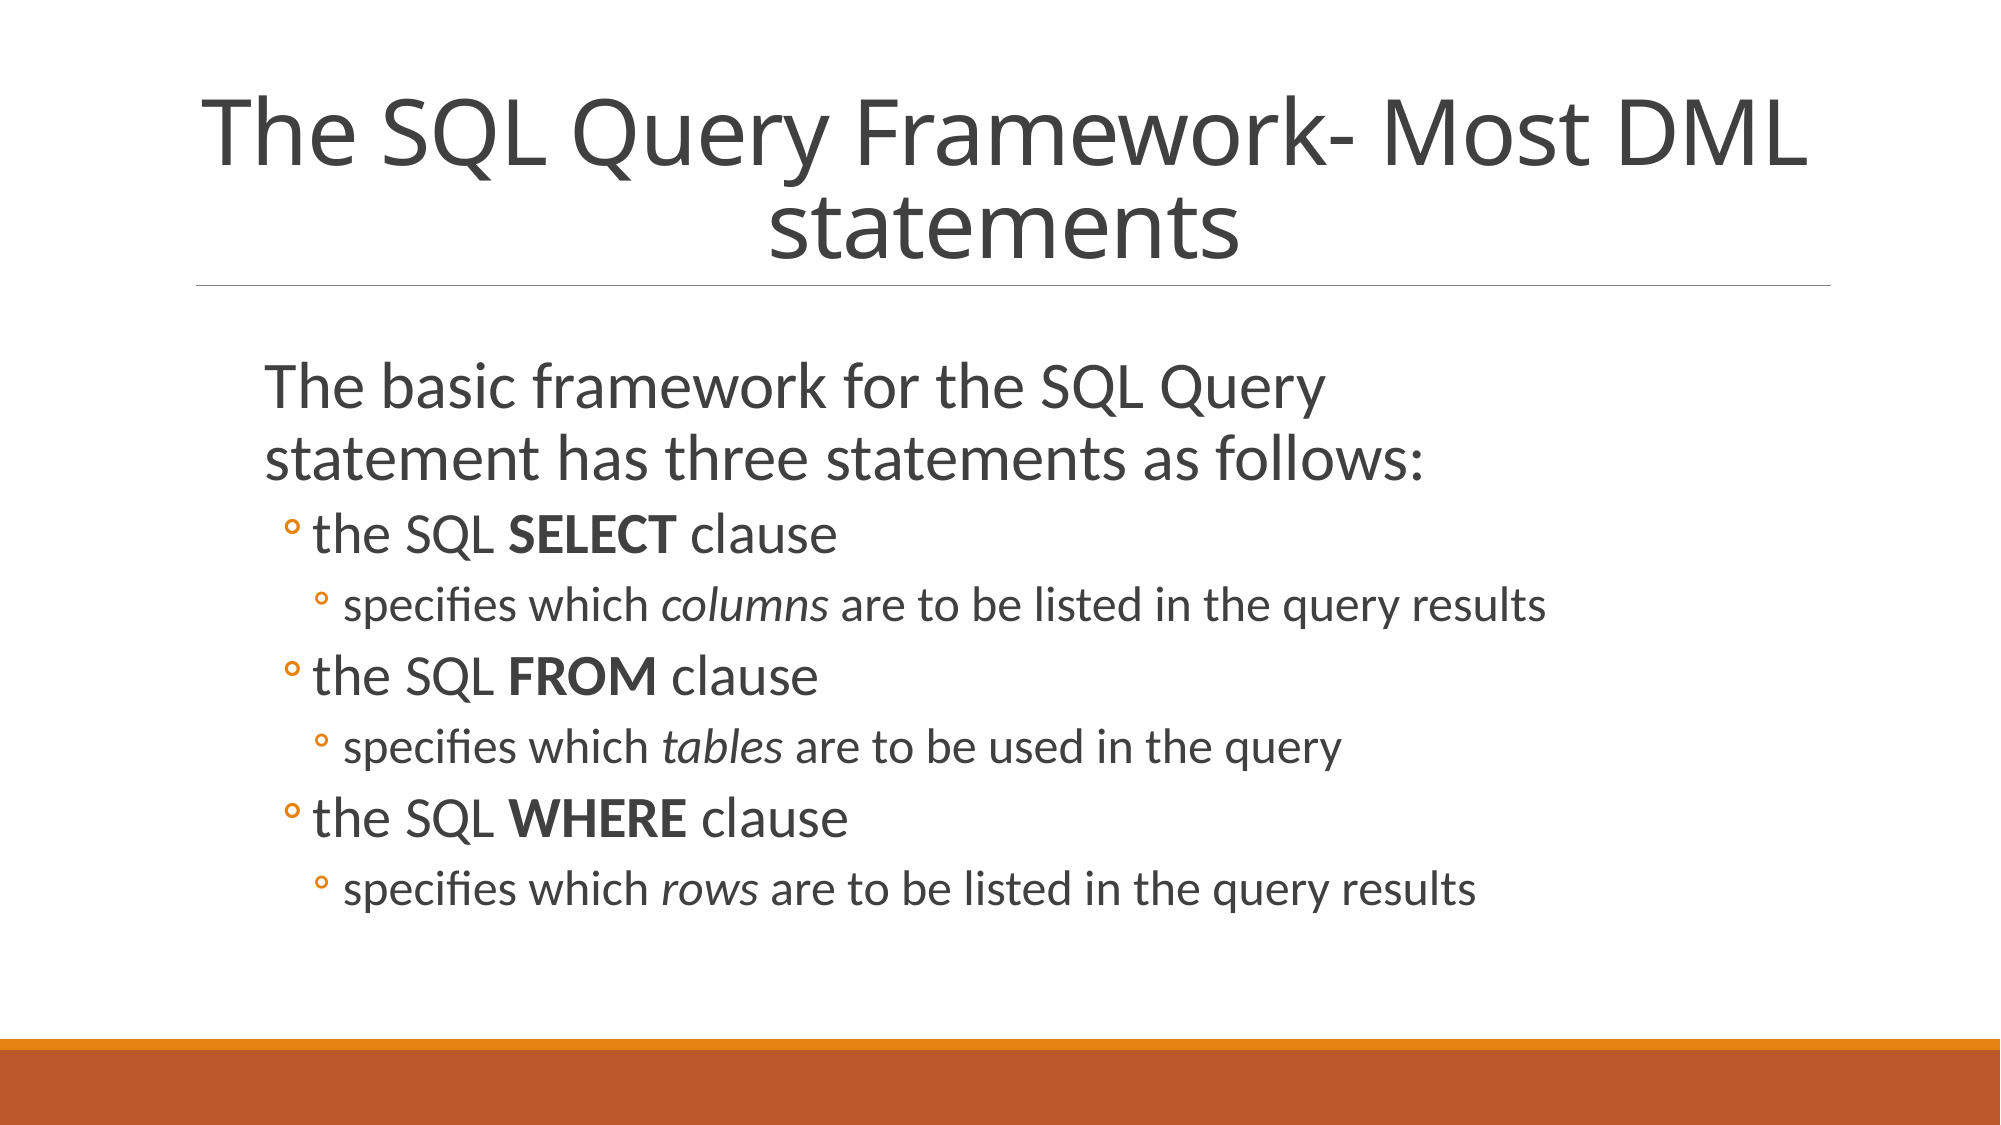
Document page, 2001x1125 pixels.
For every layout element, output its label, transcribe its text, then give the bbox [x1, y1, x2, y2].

title The SQL Query Framework- Most DML statements [180, 47, 1830, 285]
list The basic framework for the SQL Query statement has three statements as follows: the SQL SELECT clause specifies which columns are to be listed in the query results the SQL FROM clause specifies which tables are to be used in the query the SQL WHERE clause specifies which rows are to be listed in the query results [249, 343, 1600, 1094]
